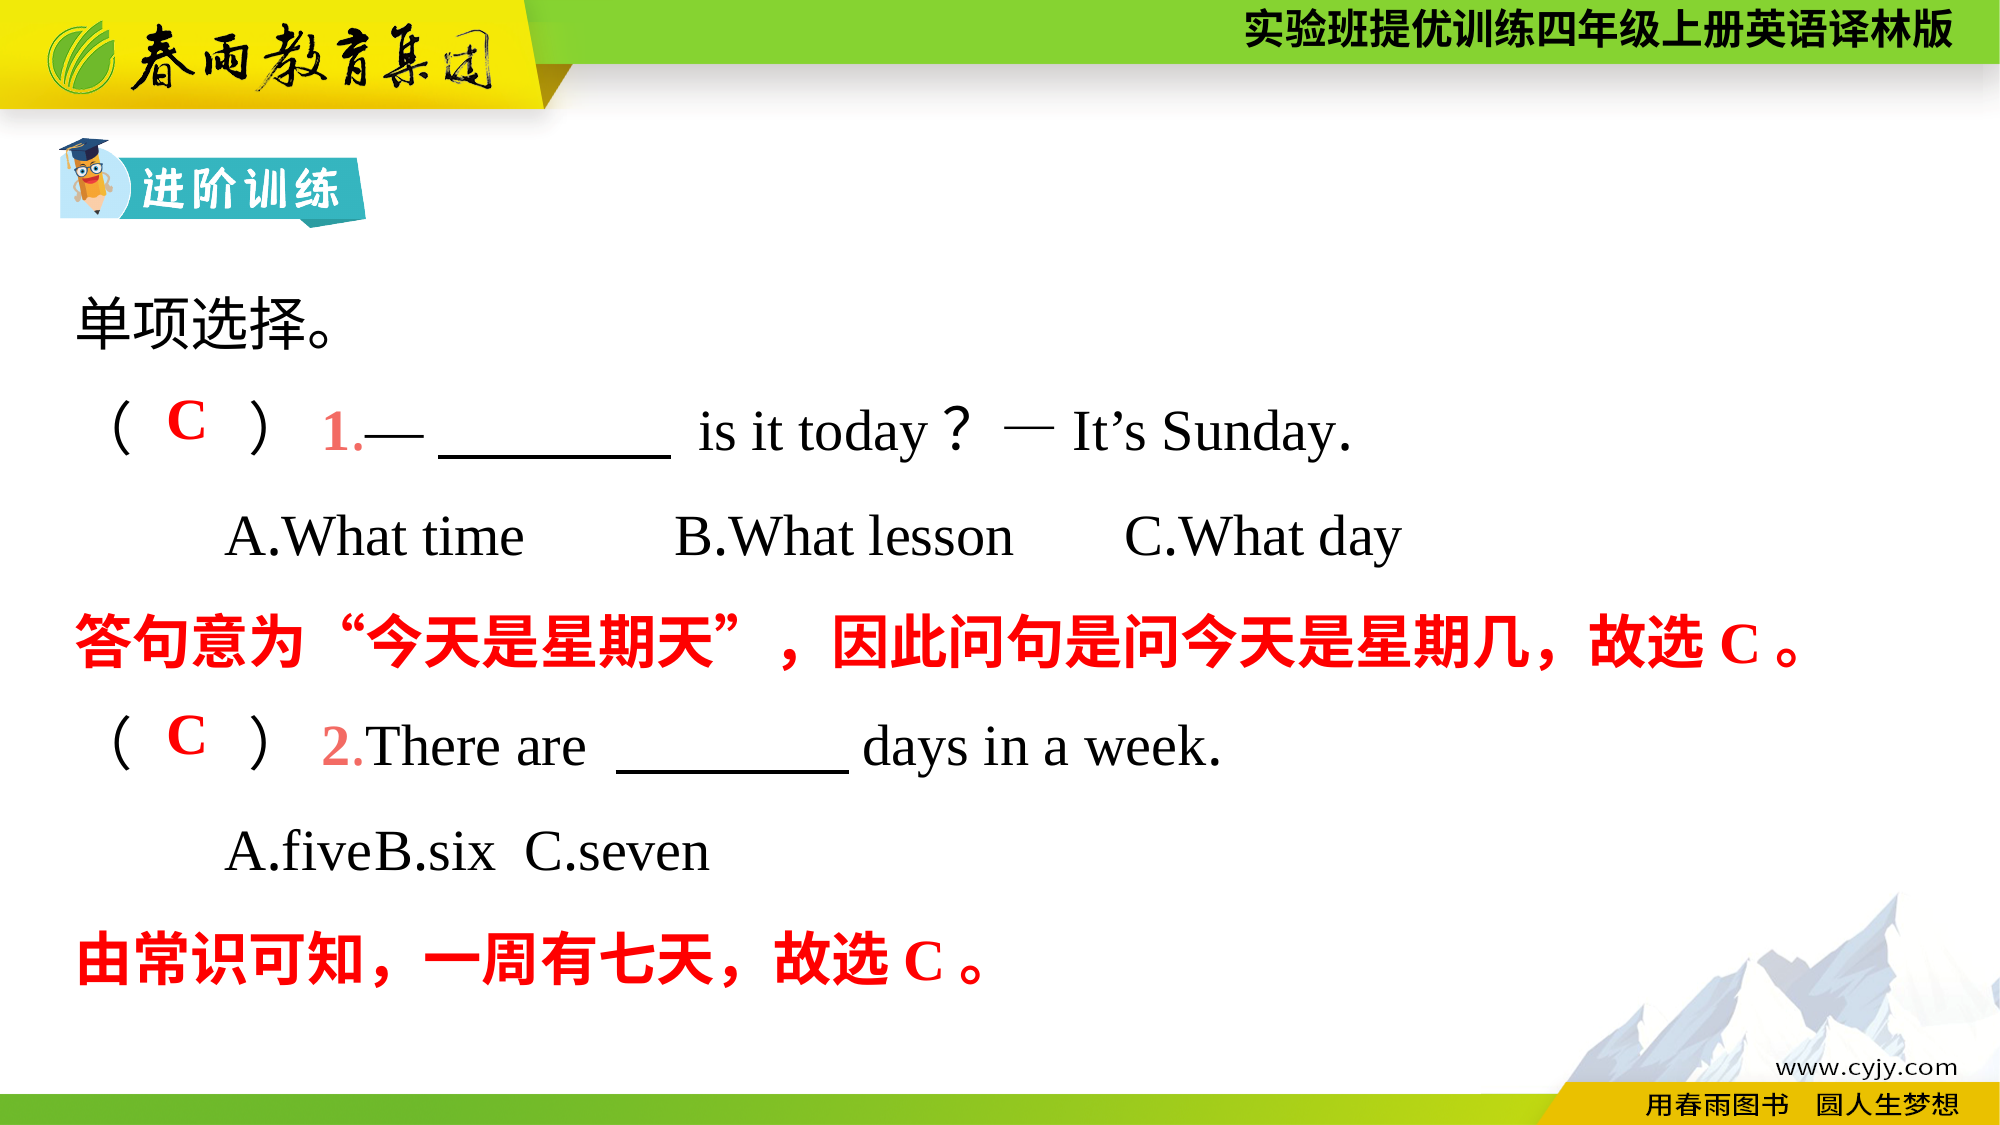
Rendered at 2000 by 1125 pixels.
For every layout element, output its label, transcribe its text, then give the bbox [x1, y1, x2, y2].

text_box C [151, 689, 224, 774]
list 单项选择。 （ ）1.— is it today？—It’s Sunday. A.What time B.What lesson C.What day （ ）2.There are days in a week. A.five B.six C.seven [59, 244, 1944, 562]
text_box 由常识可知，一周有七天，故选C。 [59, 879, 1944, 1000]
text_box C [151, 373, 224, 459]
list 单项选择。 （ ）1.— is it today？—It’s Sunday. A.What time B.What lesson C.What day （ ）2.There are days in a week. A.five B.six C.seven [59, 683, 1944, 879]
text_box 答句意为“今天是星期天”，因此问句是问今天是星期几，故选C。 [59, 562, 1944, 683]
picture [0, 0, 2000, 1125]
